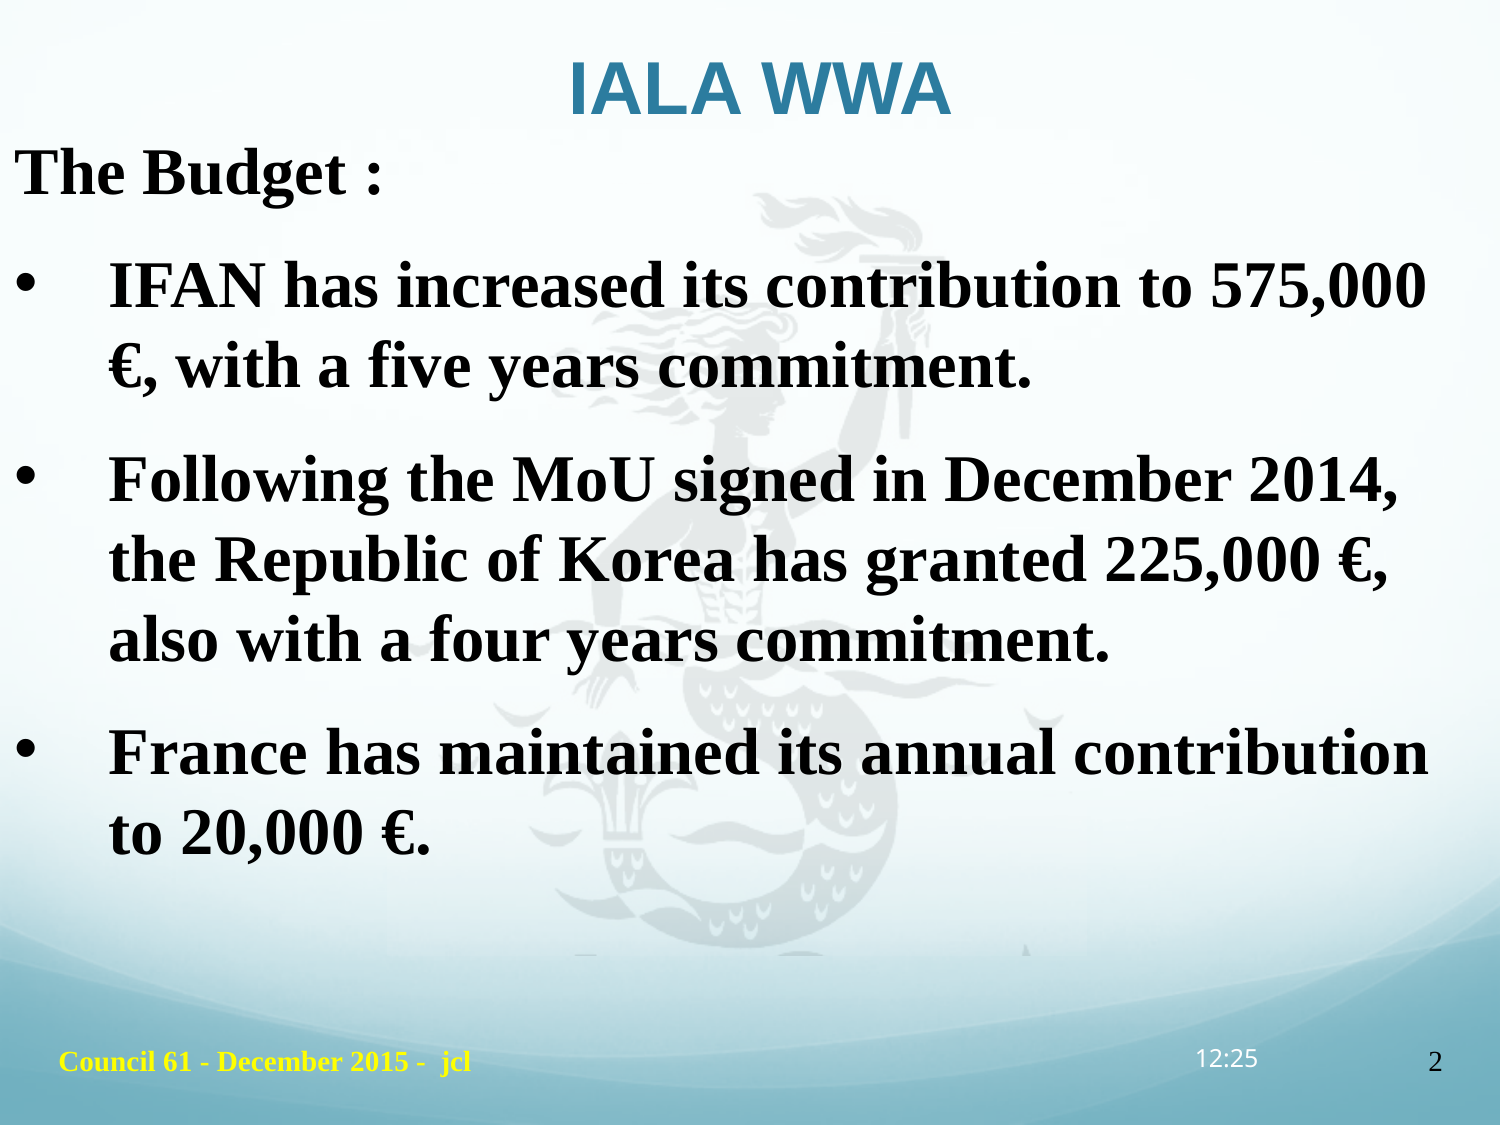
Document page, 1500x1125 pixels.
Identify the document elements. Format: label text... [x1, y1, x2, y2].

footer Council 61 - December 2015 - jcl [43, 1029, 838, 1090]
slide_number 2 [1295, 1029, 1459, 1090]
text_box The Budget : IFAN has increased its contribution to 575,000 €, with a five years commitment. Following the MoU signed in December 2014, the Republic of Korea has granted 225,000 €, also with a four years commitment. France has maintained its annual contribution to 20,000 €. [0, 120, 1458, 1125]
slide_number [923, 1029, 1274, 1090]
title IALA WWA [43, 0, 1500, 138]
